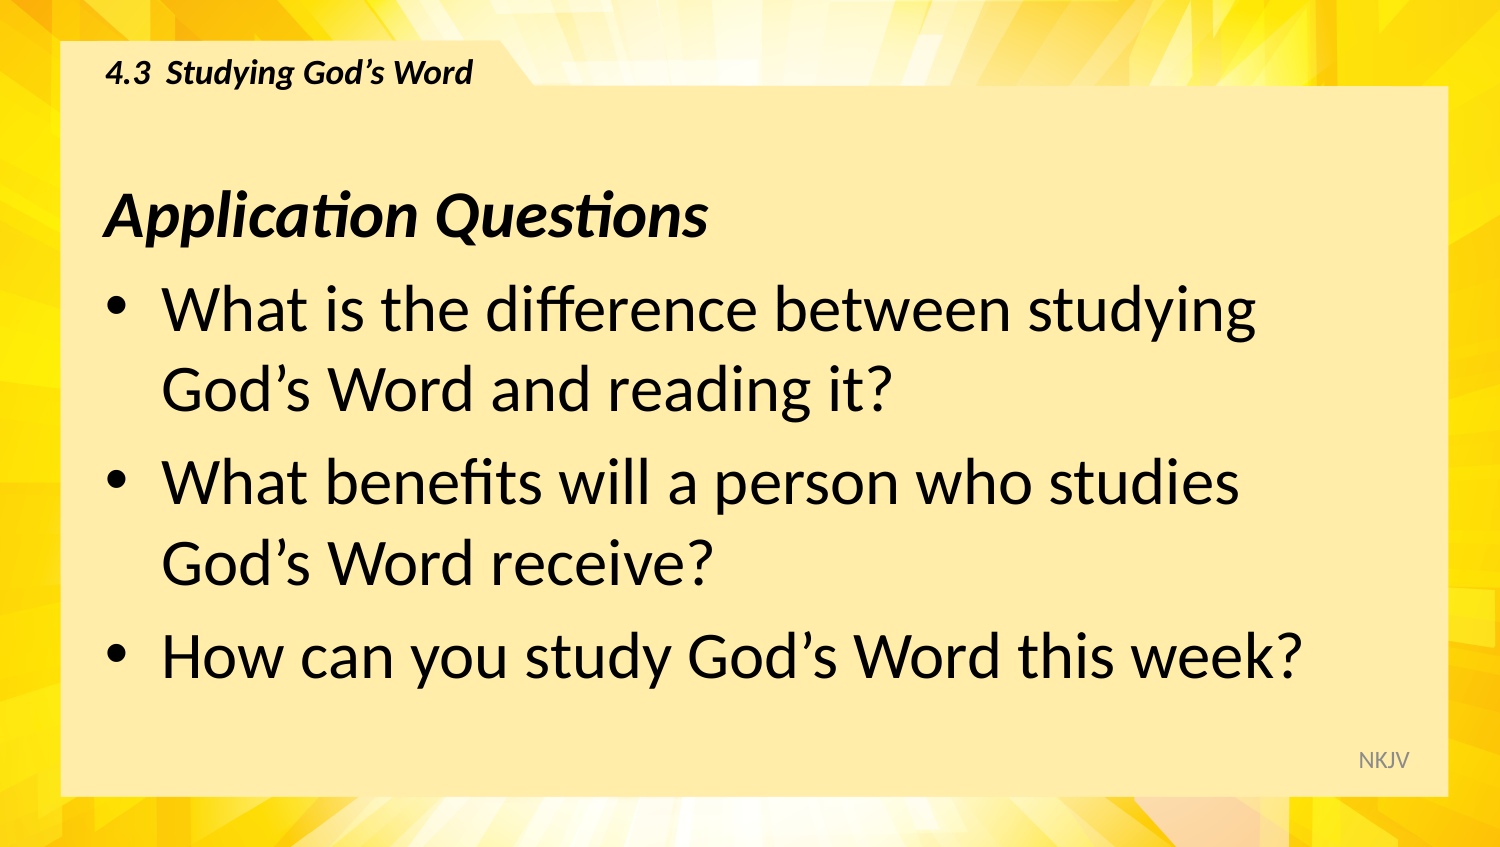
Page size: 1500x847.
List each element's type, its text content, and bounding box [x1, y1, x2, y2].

title 4.3 Studying God’s Word [89, 33, 1420, 108]
list Application Questions What is the difference between studying God’s Word and reading it? What benefits will a person who studies God’s Word receive? How can you study God’s Word this week? [89, 141, 1403, 722]
footer NKJV [950, 736, 1425, 782]
picture [0, 0, 1500, 847]
